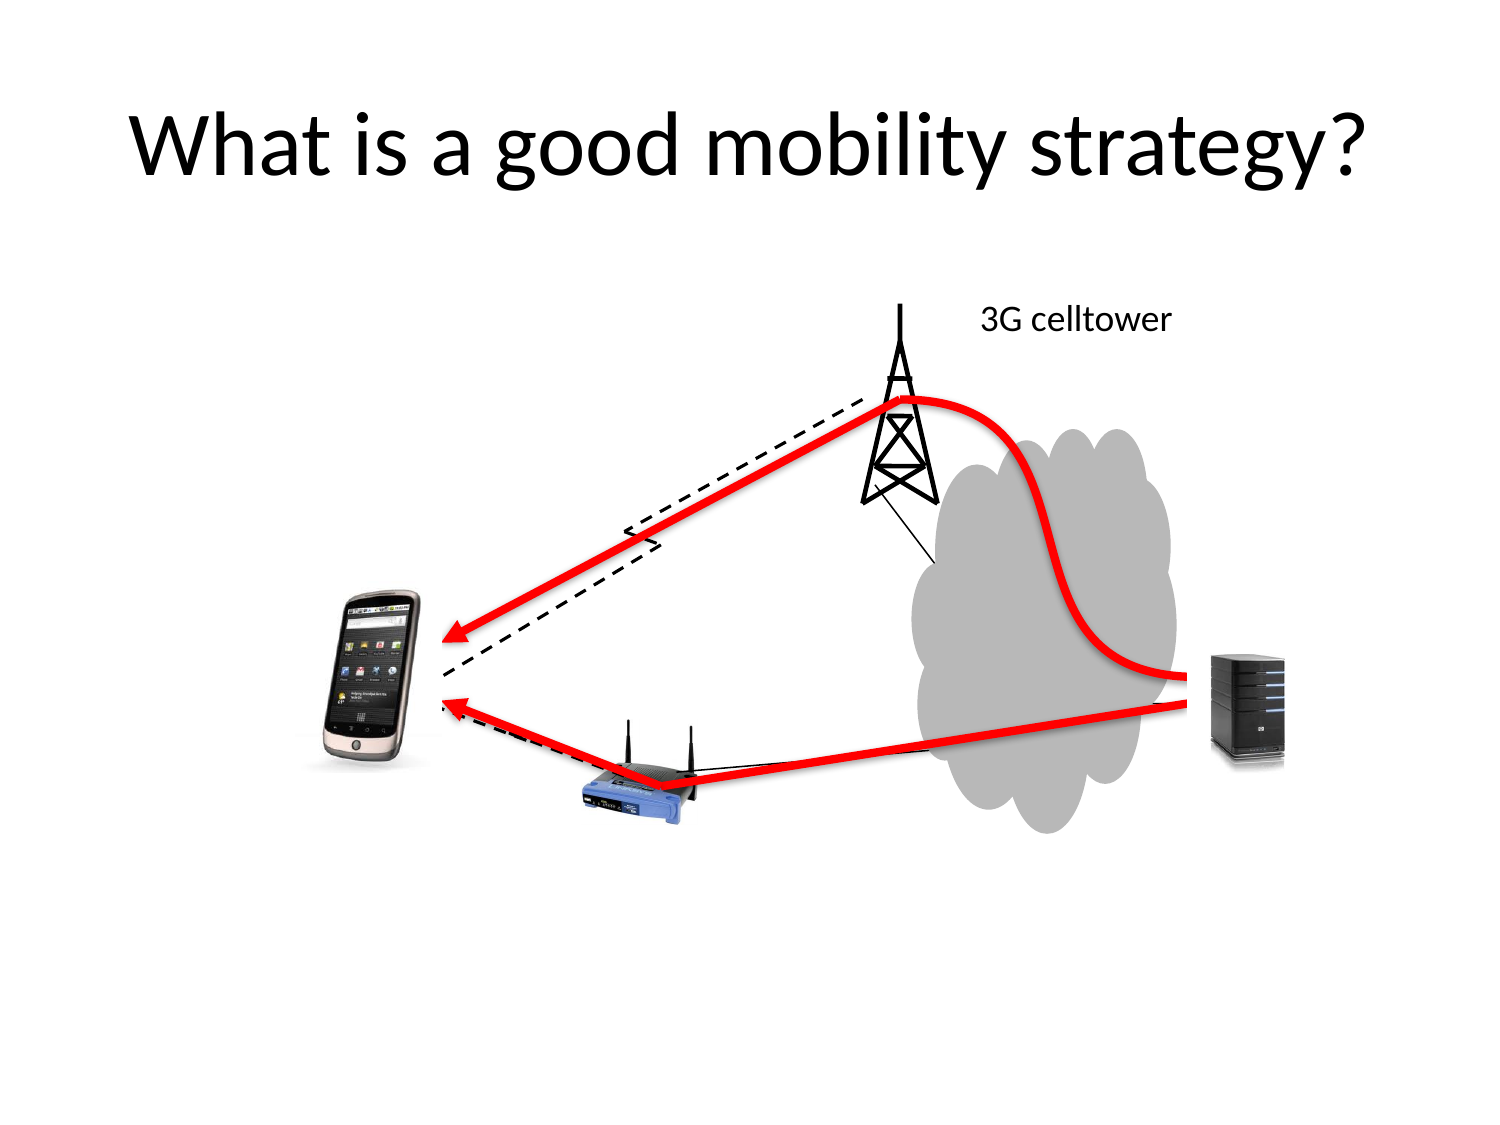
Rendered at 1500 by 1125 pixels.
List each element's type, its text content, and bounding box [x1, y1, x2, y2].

title What is a good mobility strategy? [75, 45, 1425, 233]
picture [1187, 649, 1312, 774]
picture [295, 581, 442, 773]
text_box 3G celltower [964, 286, 1188, 347]
picture [581, 787, 698, 825]
text_box [964, 795, 1082, 834]
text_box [445, 651, 863, 678]
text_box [440, 399, 901, 643]
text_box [665, 703, 1188, 787]
text_box [918, 697, 1158, 701]
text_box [440, 700, 662, 787]
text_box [910, 388, 1189, 688]
